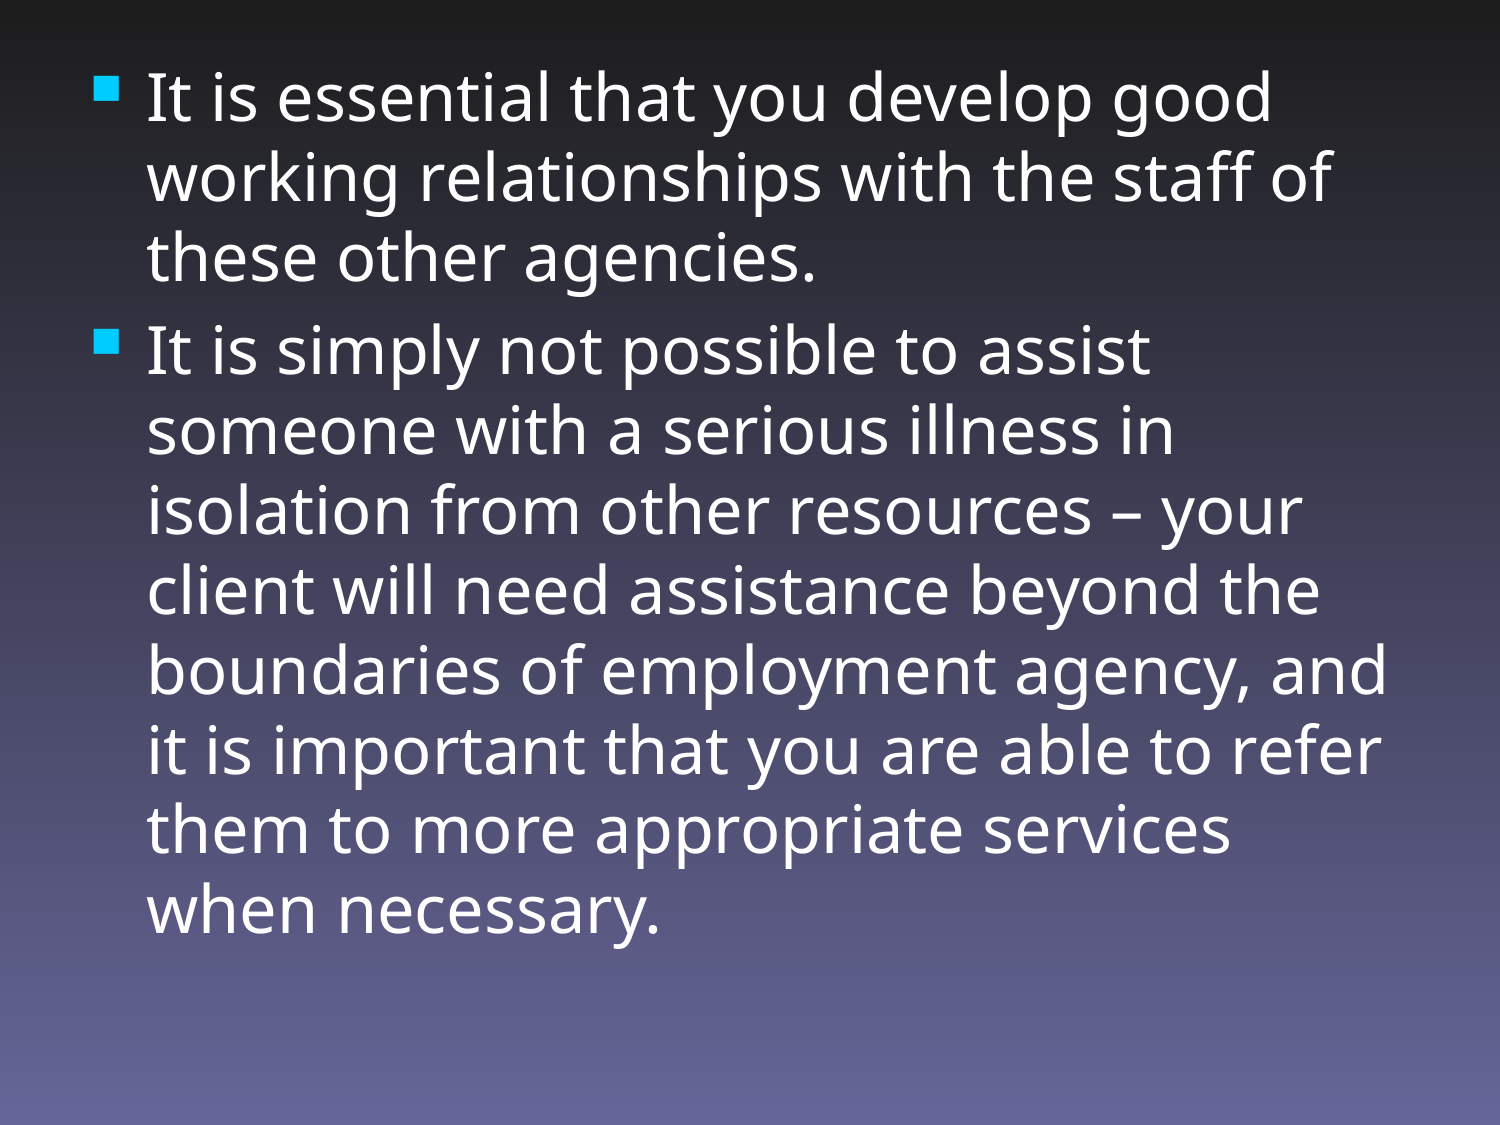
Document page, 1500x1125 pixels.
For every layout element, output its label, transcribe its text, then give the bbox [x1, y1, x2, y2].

list It is essential that you develop good working relationships with the staff of these other agencies. It is simply not possible to assist someone with a serious illness in isolation from other resources – your client will need assistance beyond the boundaries of employment agency, and it is important that you are able to refer them to more appropriate services when necessary. [74, 46, 1426, 1001]
